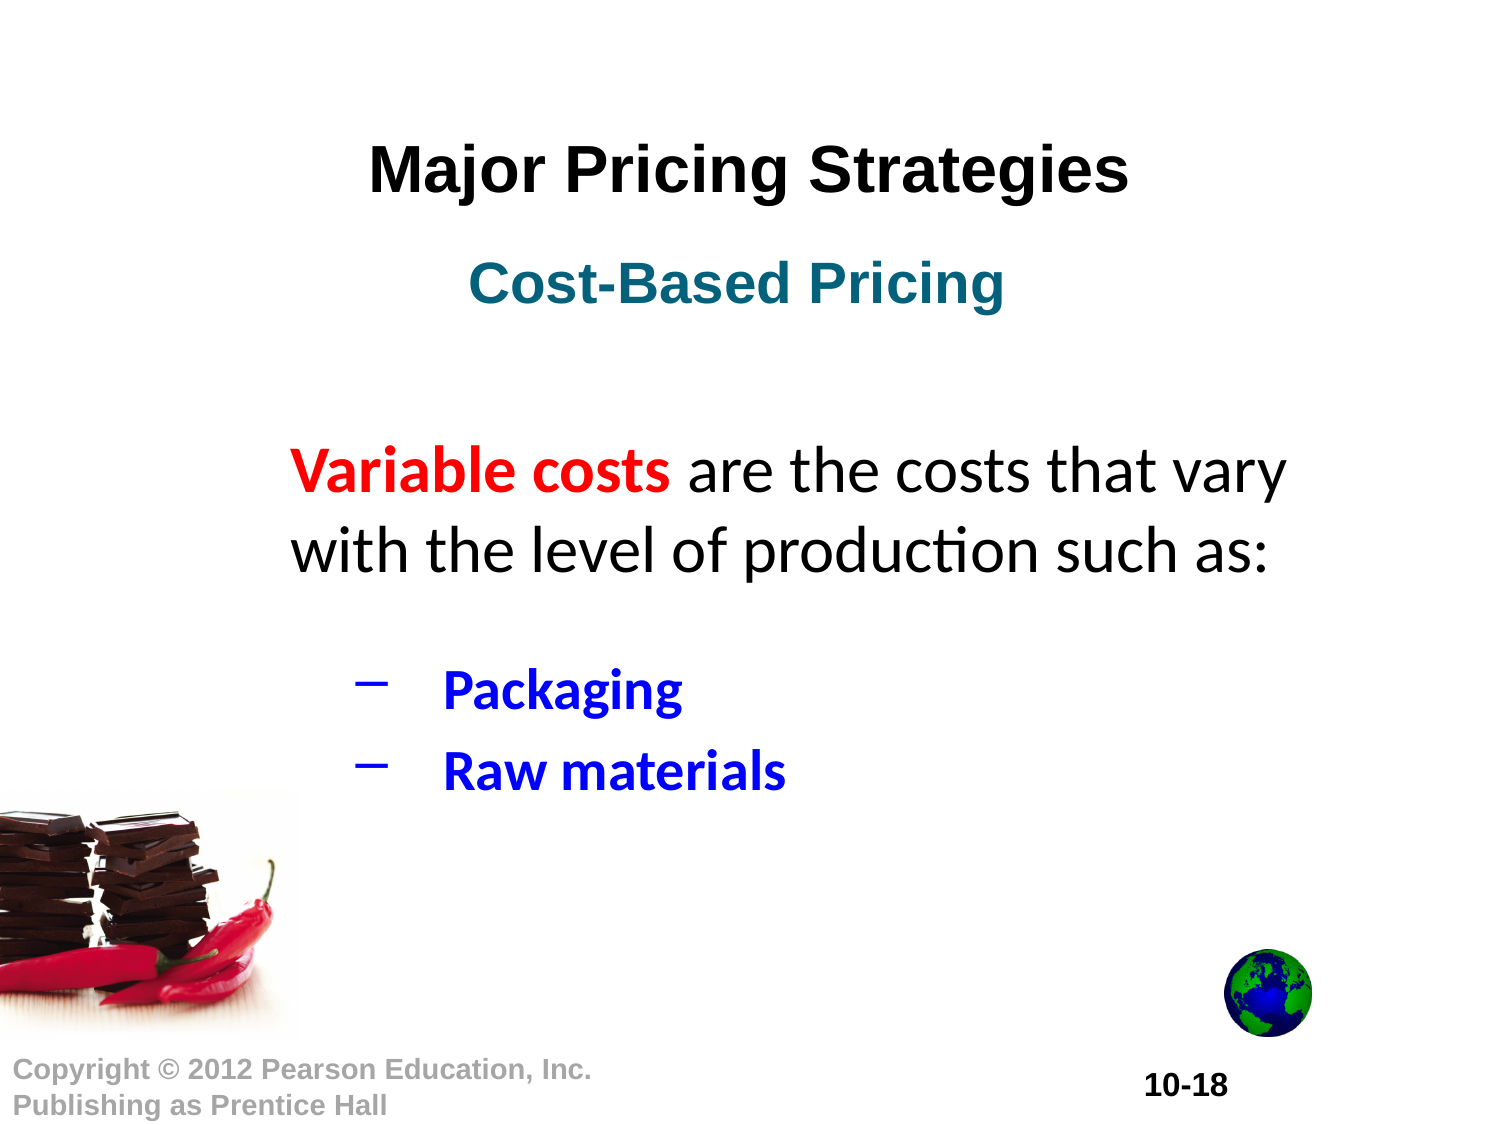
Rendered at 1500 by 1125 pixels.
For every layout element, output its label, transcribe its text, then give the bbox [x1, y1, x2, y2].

title Major Pricing Strategies [112, 37, 1388, 226]
list Variable costs are the costs that vary with the level of production such as: Packaging Raw materials [274, 324, 1388, 1001]
picture [1224, 949, 1313, 1038]
list Cost-Based Pricing [149, 237, 1326, 301]
picture [0, 789, 300, 1039]
